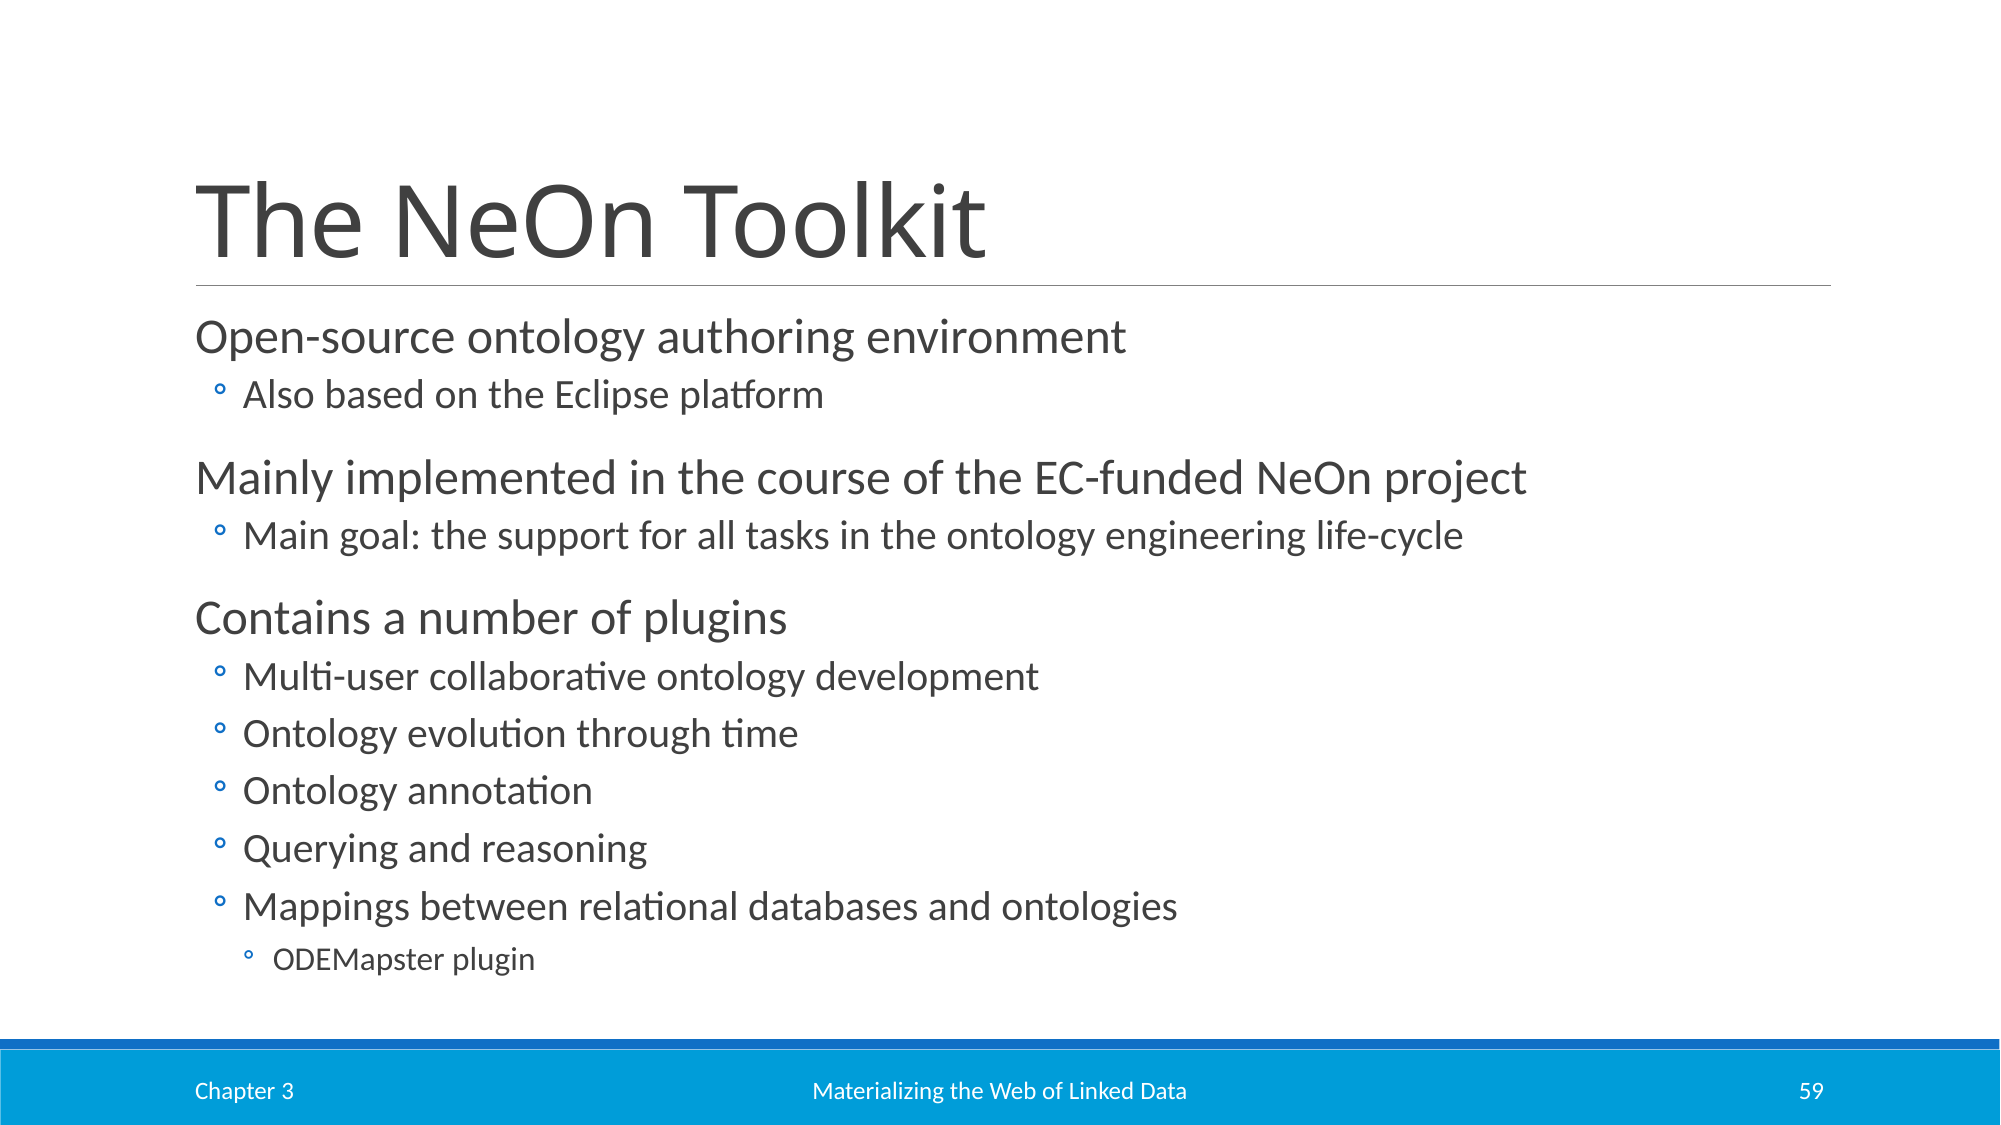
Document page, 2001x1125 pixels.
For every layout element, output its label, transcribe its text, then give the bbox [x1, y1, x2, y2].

list Open-source ontology authoring environment Also based on the Eclipse platform Mainly implemented in the course of the EC-funded NeOn project Main goal: the support for all tasks in the ontology engineering life-cycle Contains a number of plugins Multi-user collaborative ontology development Ontology evolution through time Ontology annotation Querying and reasoning Mappings between relational databases and ontologies ODEMapster plugin [180, 302, 1830, 963]
title The NeOn Toolkit [180, 47, 1830, 285]
footer Materializing the Web of Linked Data [604, 1059, 1396, 1120]
slide_number Chapter 3 [180, 1059, 586, 1120]
slide_number 59 [1624, 1059, 1840, 1120]
